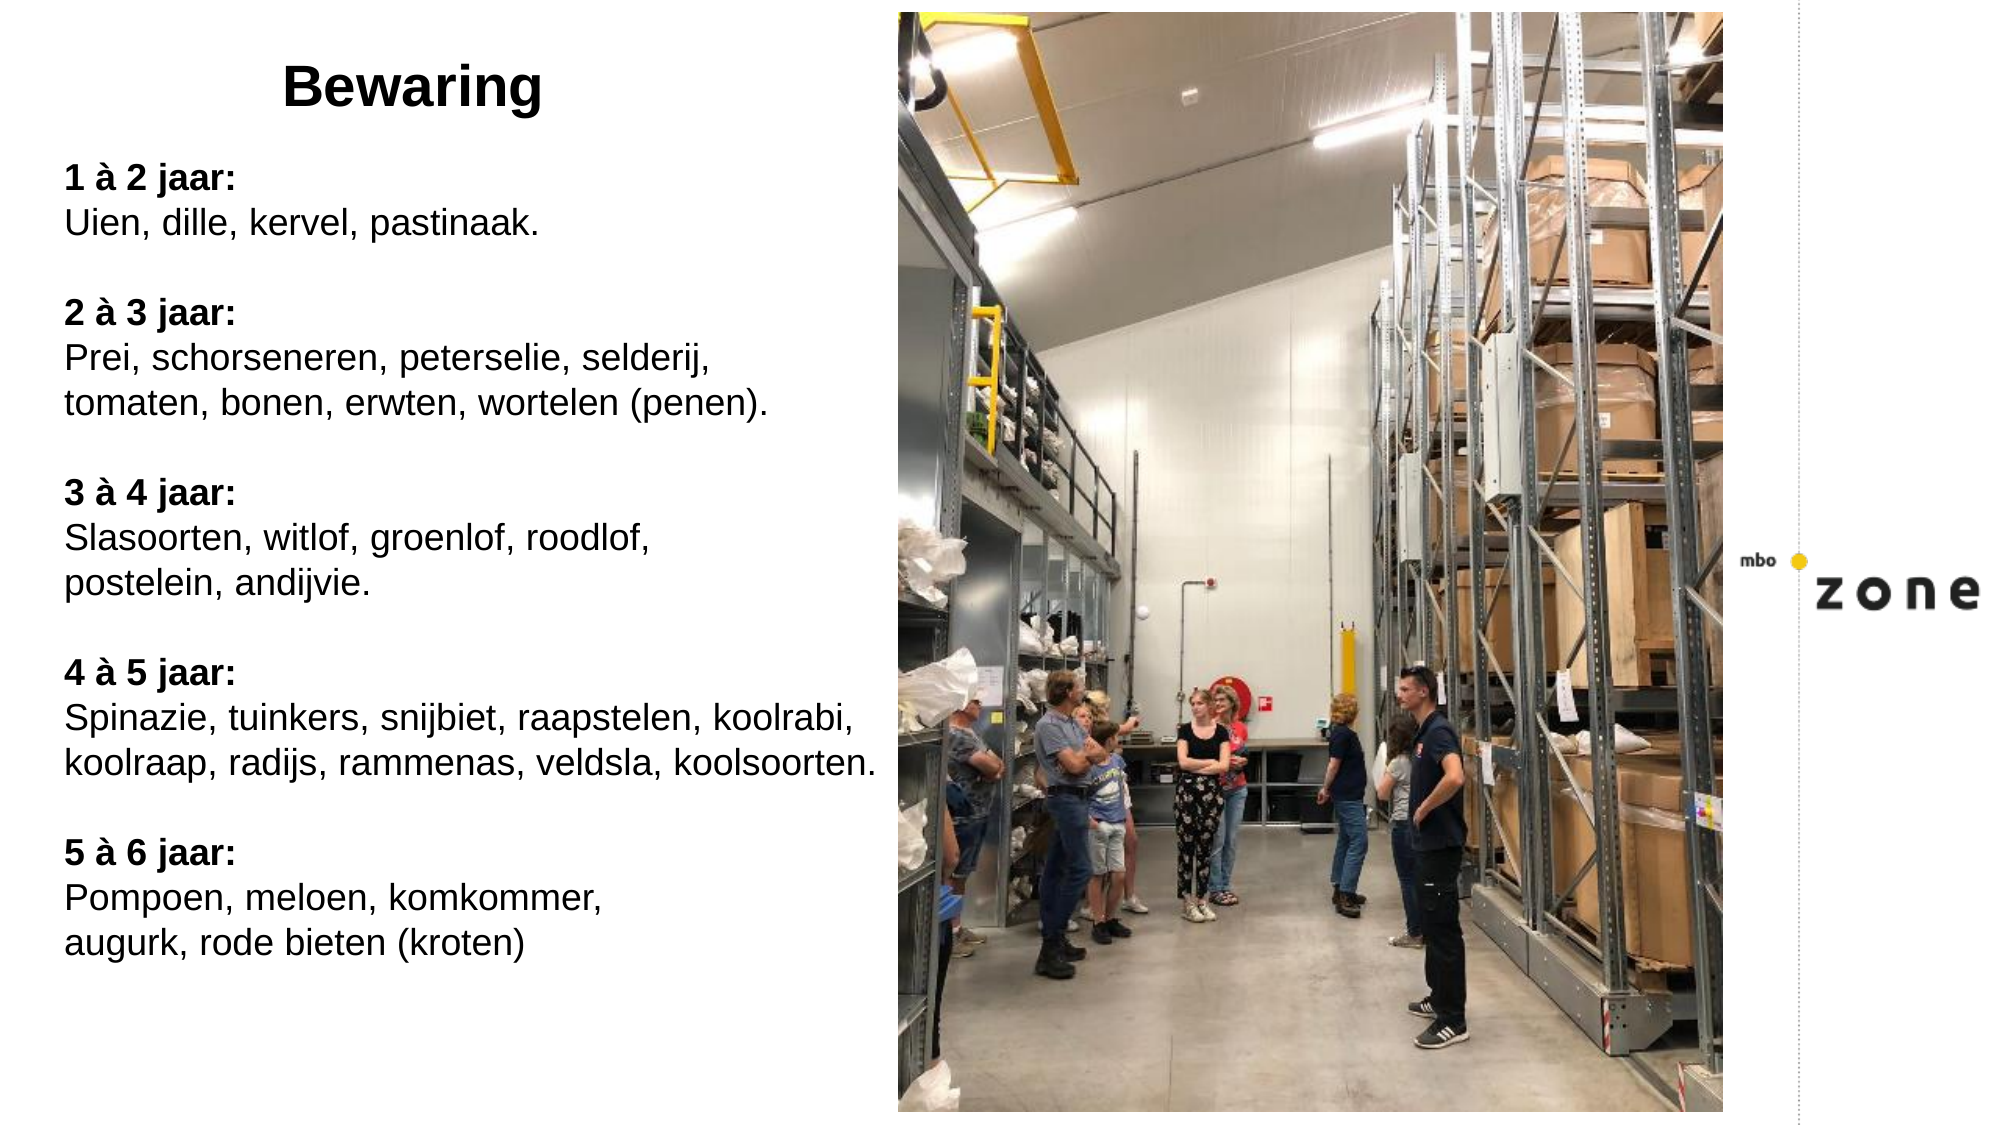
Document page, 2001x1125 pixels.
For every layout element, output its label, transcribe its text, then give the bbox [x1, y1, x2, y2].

text_box 1 à 2 jaar: Uien, dille, kervel, pastinaak. 2 à 3 jaar: Prei, schorseneren, peterselie, selderij, tomaten, bonen, erwten, wortelen (penen). 3 à 4 jaar: Slasoorten, witlof, groenlof, roodlof, postelein, andijvie. 4 à 5 jaar: Spinazie, tuinkers, snijbiet, raapstelen, koolrabi, koolraap, radijs, rammenas, veldsla, koolsoorten. 5 à 6 jaar: Pompoen, meloen, komkommer, augurk, rode bieten (kroten) [49, 145, 898, 971]
text_box Bewaring [267, 40, 681, 126]
picture [898, 0, 2001, 1125]
